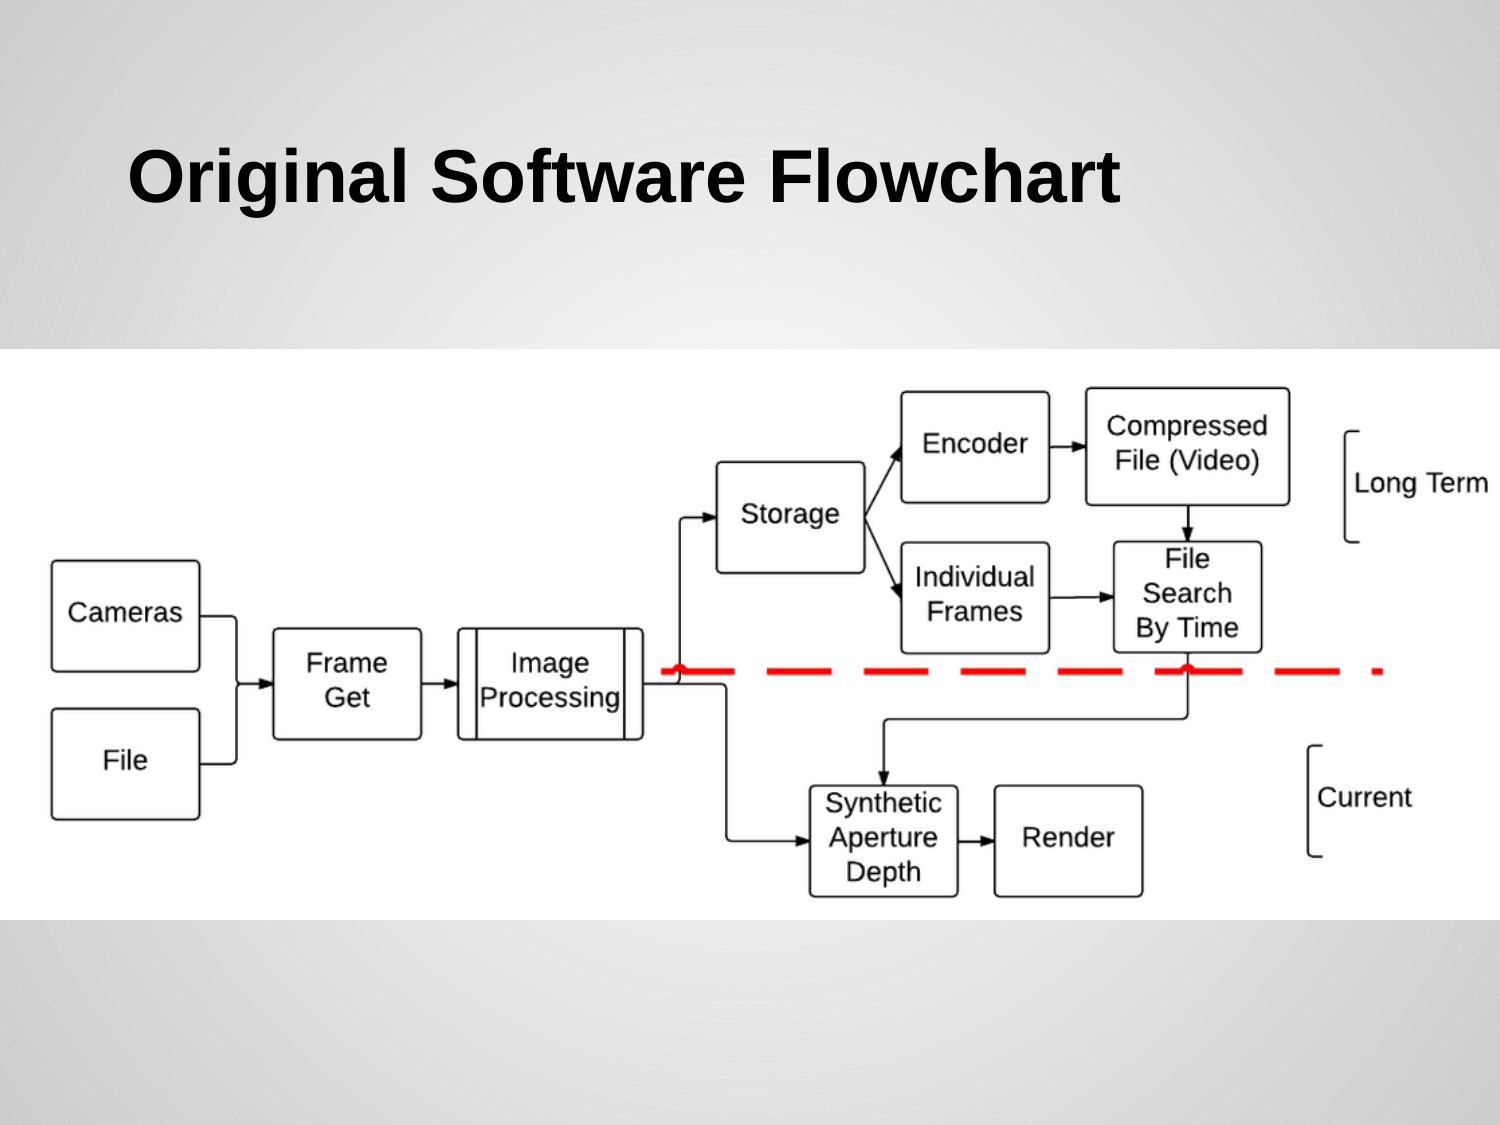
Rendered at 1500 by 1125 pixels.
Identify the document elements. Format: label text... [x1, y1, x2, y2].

text_box [0, 349, 1500, 921]
title Original Software Flowchart [75, 45, 1425, 233]
